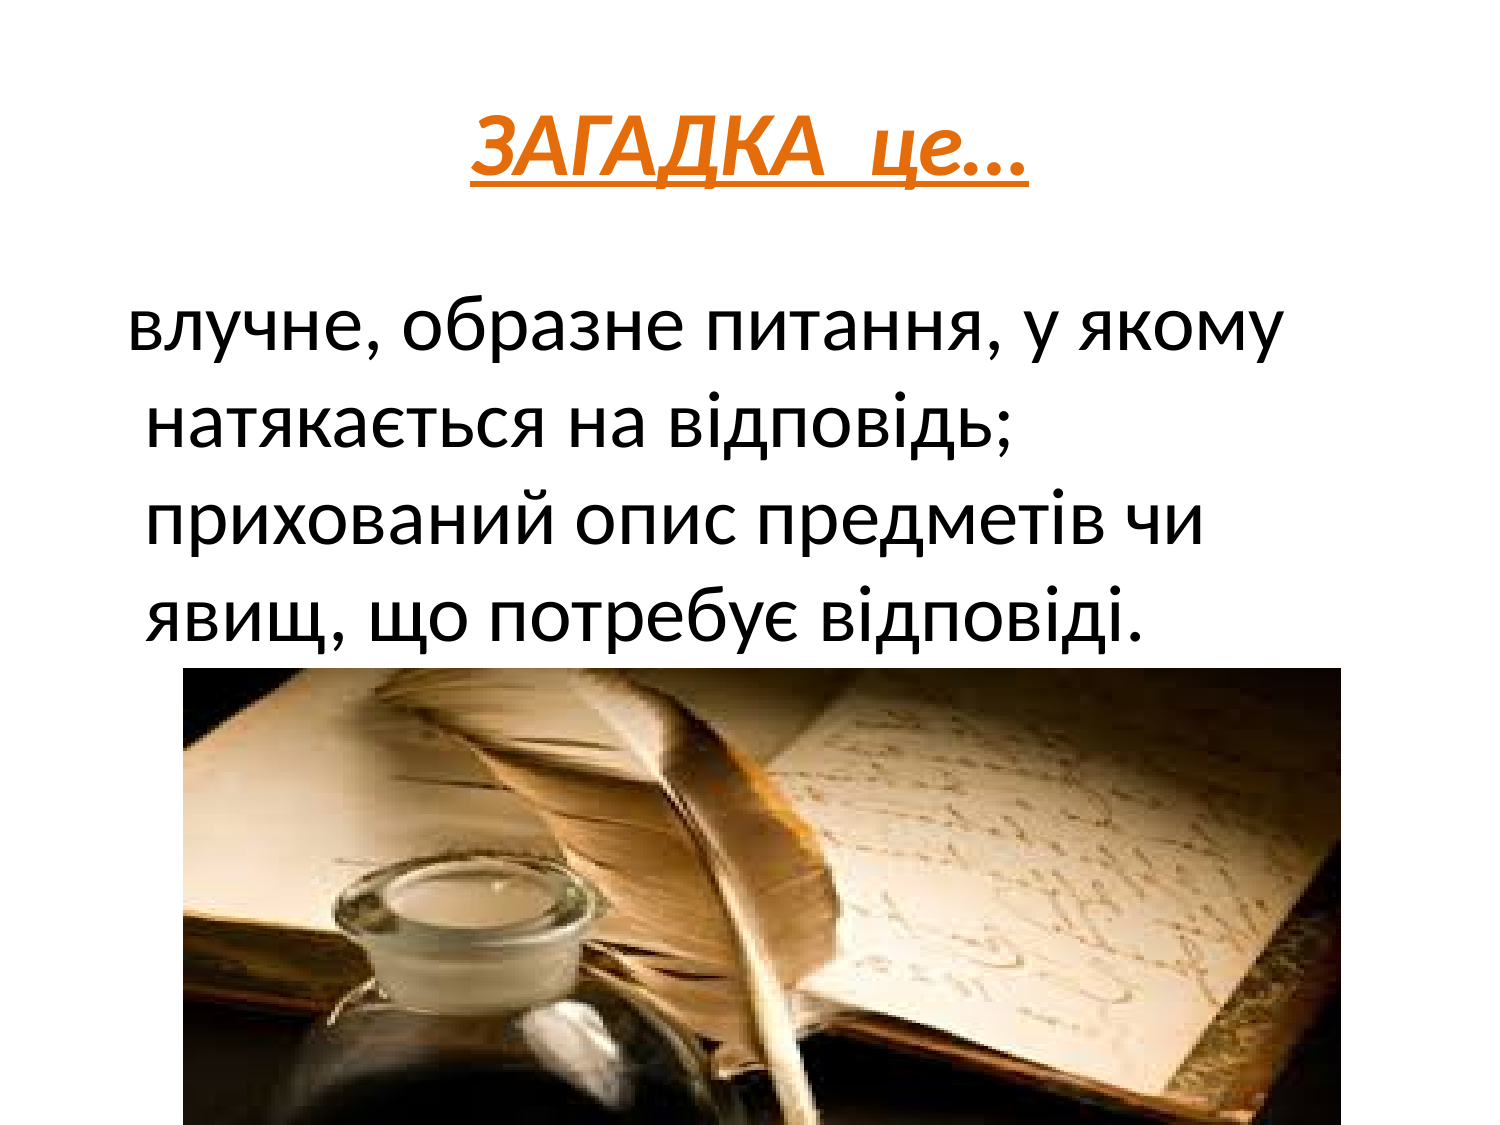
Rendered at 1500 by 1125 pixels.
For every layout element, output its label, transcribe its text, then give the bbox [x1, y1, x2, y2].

list влучне, образне питання, у якому натякається на відповідь; прихований опис предметів чи явищ, що потребує відповіді. [75, 262, 1425, 669]
title ЗАГАДКА це… [75, 45, 1425, 233]
picture [182, 668, 1341, 1125]
